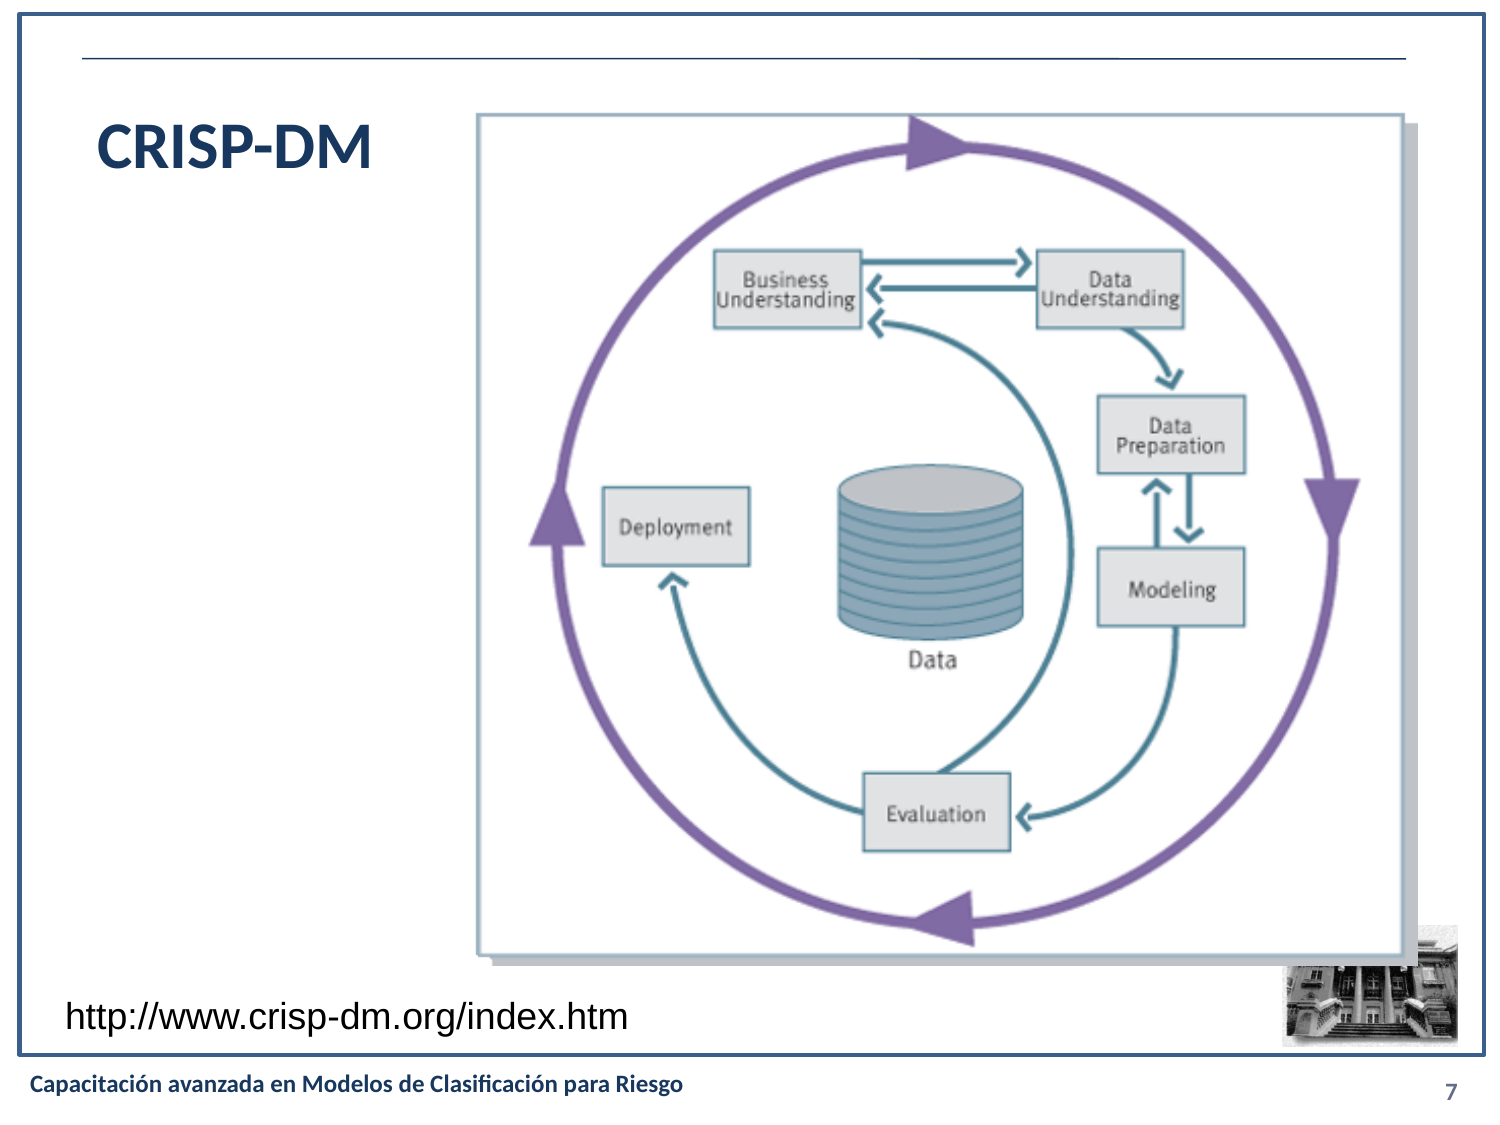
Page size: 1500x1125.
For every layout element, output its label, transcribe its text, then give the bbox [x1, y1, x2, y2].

title CRISP-DM [81, 81, 1414, 202]
text_box http://www.crisp-dm.org/index.htm [50, 984, 645, 1045]
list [468, 103, 1419, 967]
picture [1282, 925, 1458, 1047]
slide_number 7 [1122, 1060, 1473, 1121]
